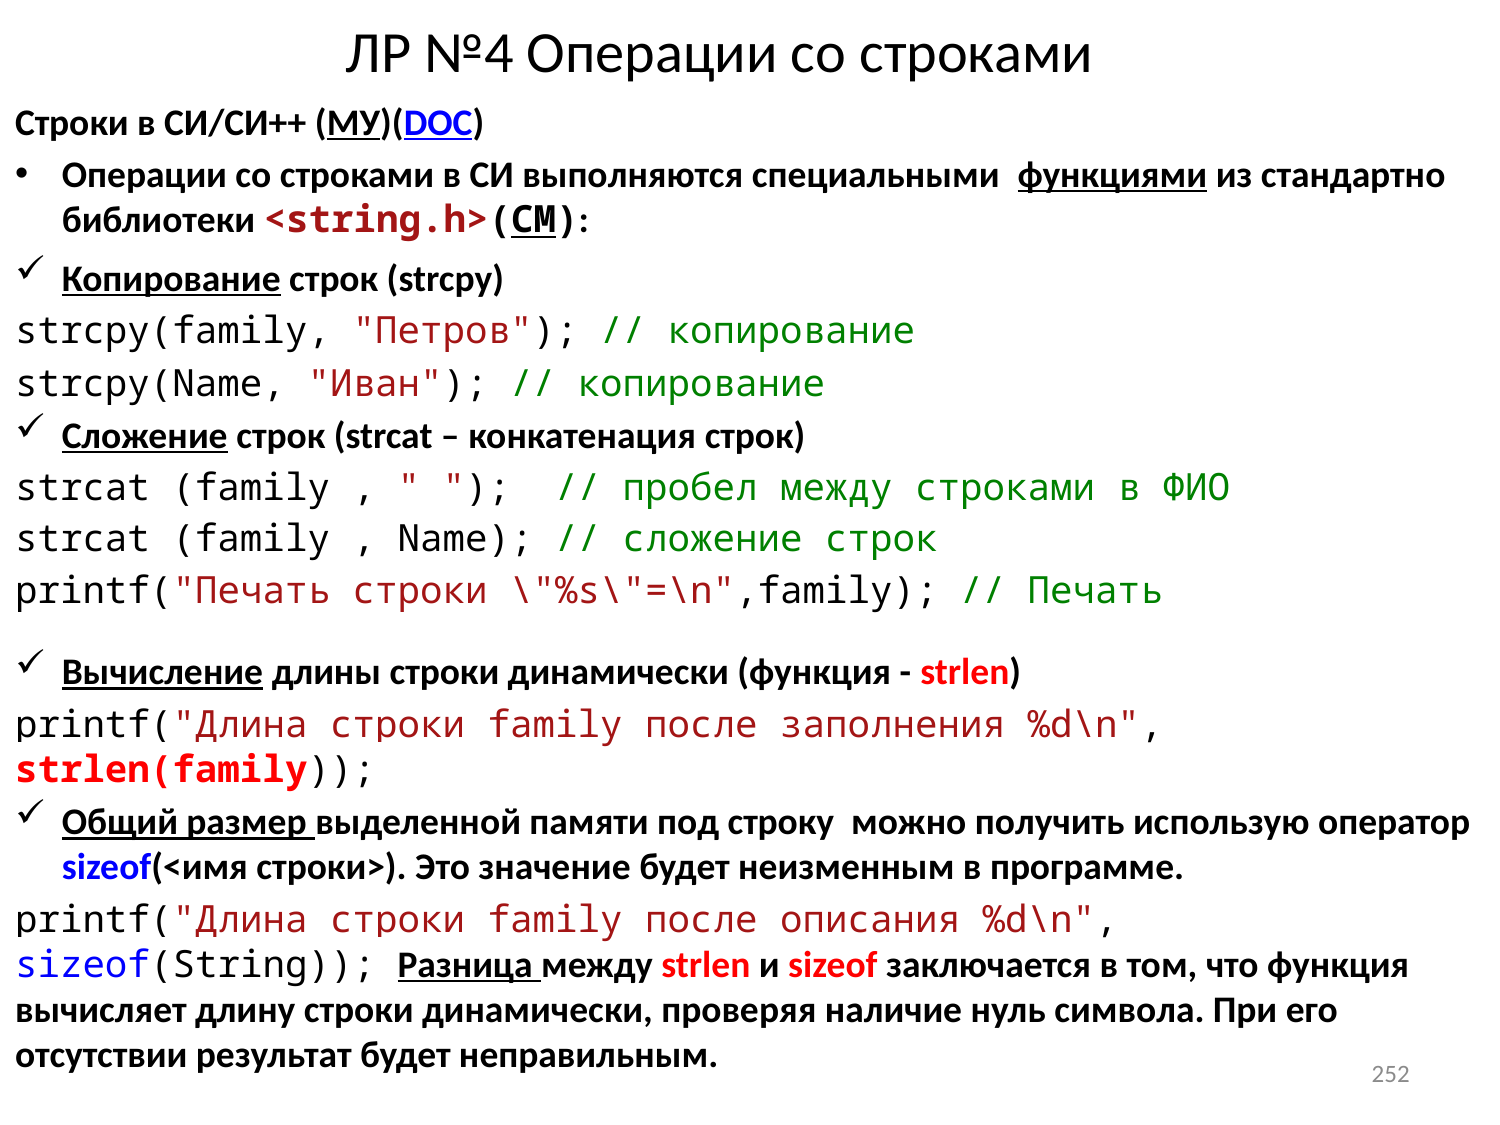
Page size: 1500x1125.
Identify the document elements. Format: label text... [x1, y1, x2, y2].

title ЛР №4 Операции со строками [135, 2, 1317, 89]
text_box Строки в СИ/СИ++ (МУ)(DOC) Операции со строками в СИ выполняются специальными функциями из стандартно библиотеки <string.h>(СМ): Копирование строк (strcpy) strcpy(family, "Петров"); // копирование strcpy(Name, "Иван"); // копирование Сложение строк (strcat – конкатенация строк) strcat (family , " "); // пробел между строками в ФИО strcat (family , Name); // сложение строк printf("Печать строки \"%s\"=\n",family); // Печать Вычисление длины строки динамически (функция - strlen) printf("Длина строки family после заполнения %d\n", strlen(family)); Общий размер выделенной памяти под строку можно получить использую оператор sizeof(<имя строки>). Это значение будет неизменным в программе. printf("Длина строки family после описания %d\n", sizeof(String)); Разница между strlen и sizeof заключается в том, что функция вычисляет длину строки динамически, проверяя наличие нуль символа. При его отсутствии результат будет неправильным. [0, 89, 1500, 1035]
slide_number 252 [1074, 1042, 1425, 1103]
